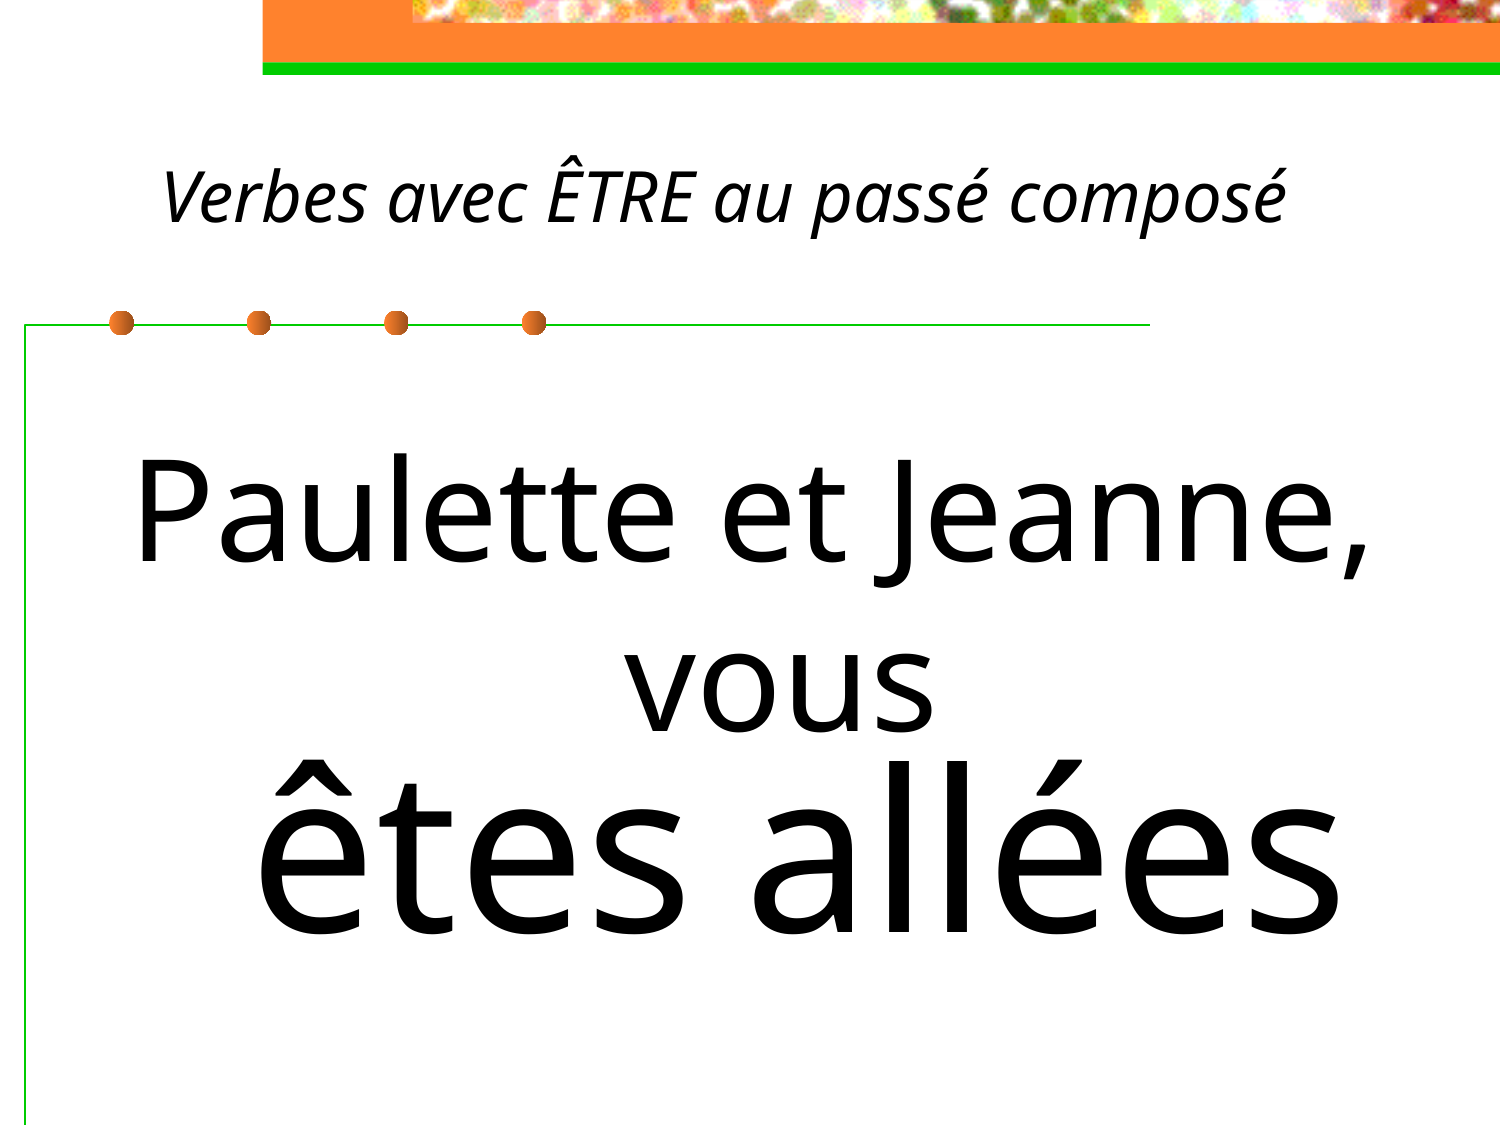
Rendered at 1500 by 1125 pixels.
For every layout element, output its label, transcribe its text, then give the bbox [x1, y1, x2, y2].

picture [412, 0, 1500, 23]
text_box allées [342, 699, 1500, 988]
text_box êtes [0, 699, 342, 988]
title Verbes avec ÊTRE au passé composé [87, 99, 1363, 288]
list Paulette et Jeanne, vous [50, 412, 1458, 699]
